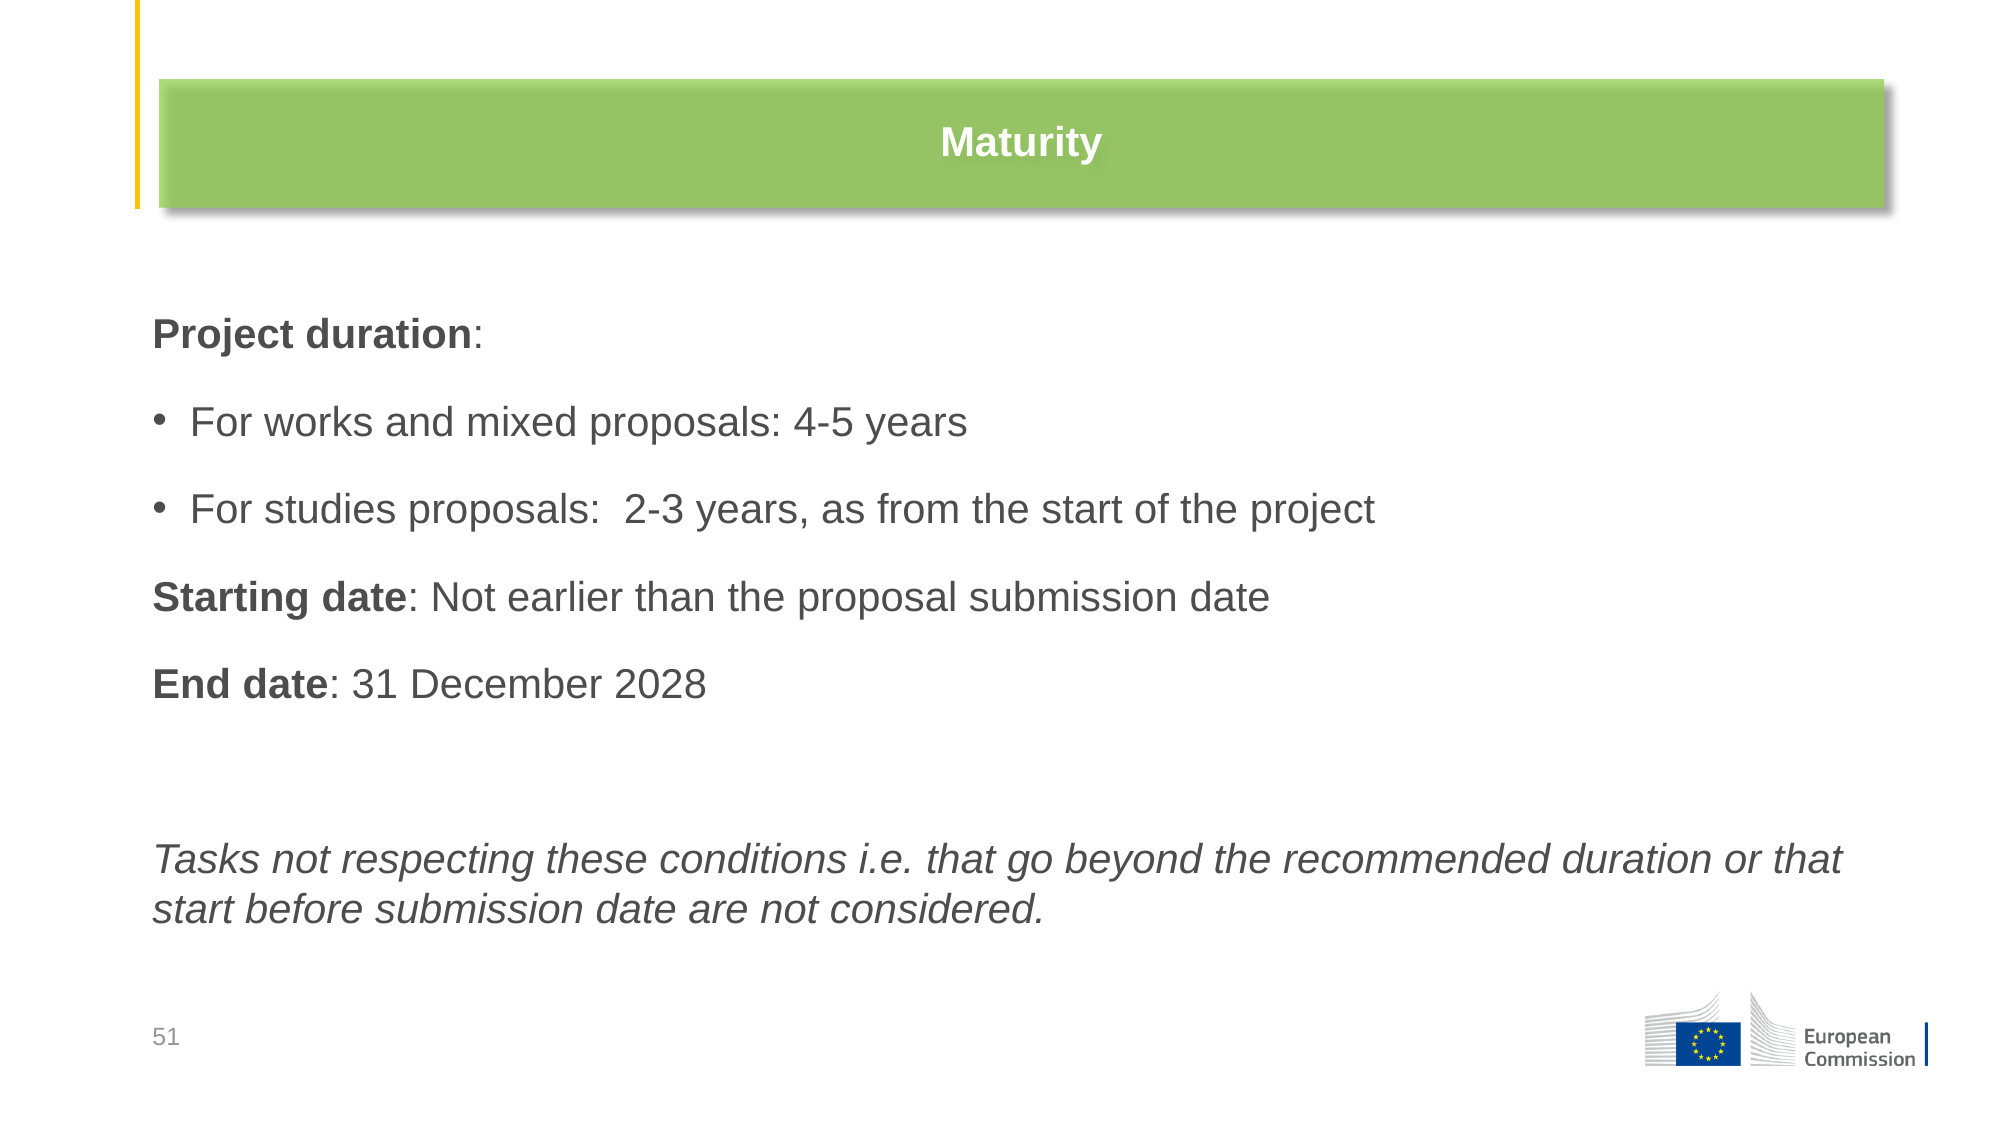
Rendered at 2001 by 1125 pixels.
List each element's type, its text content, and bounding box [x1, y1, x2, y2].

slide_number 51 [137, 1005, 588, 1066]
list Project duration: For works and mixed proposals: 4-5 years For studies proposals: 2-3 years, as from the start of the project Starting date: Not earlier than the proposal submission date End date: 31 December 2028 Tasks not respecting these conditions i.e. that go beyond the recommended duration or that start before submission date are not considered. [137, 299, 1927, 937]
picture [1645, 991, 1928, 1066]
title Maturity [159, 79, 1885, 208]
